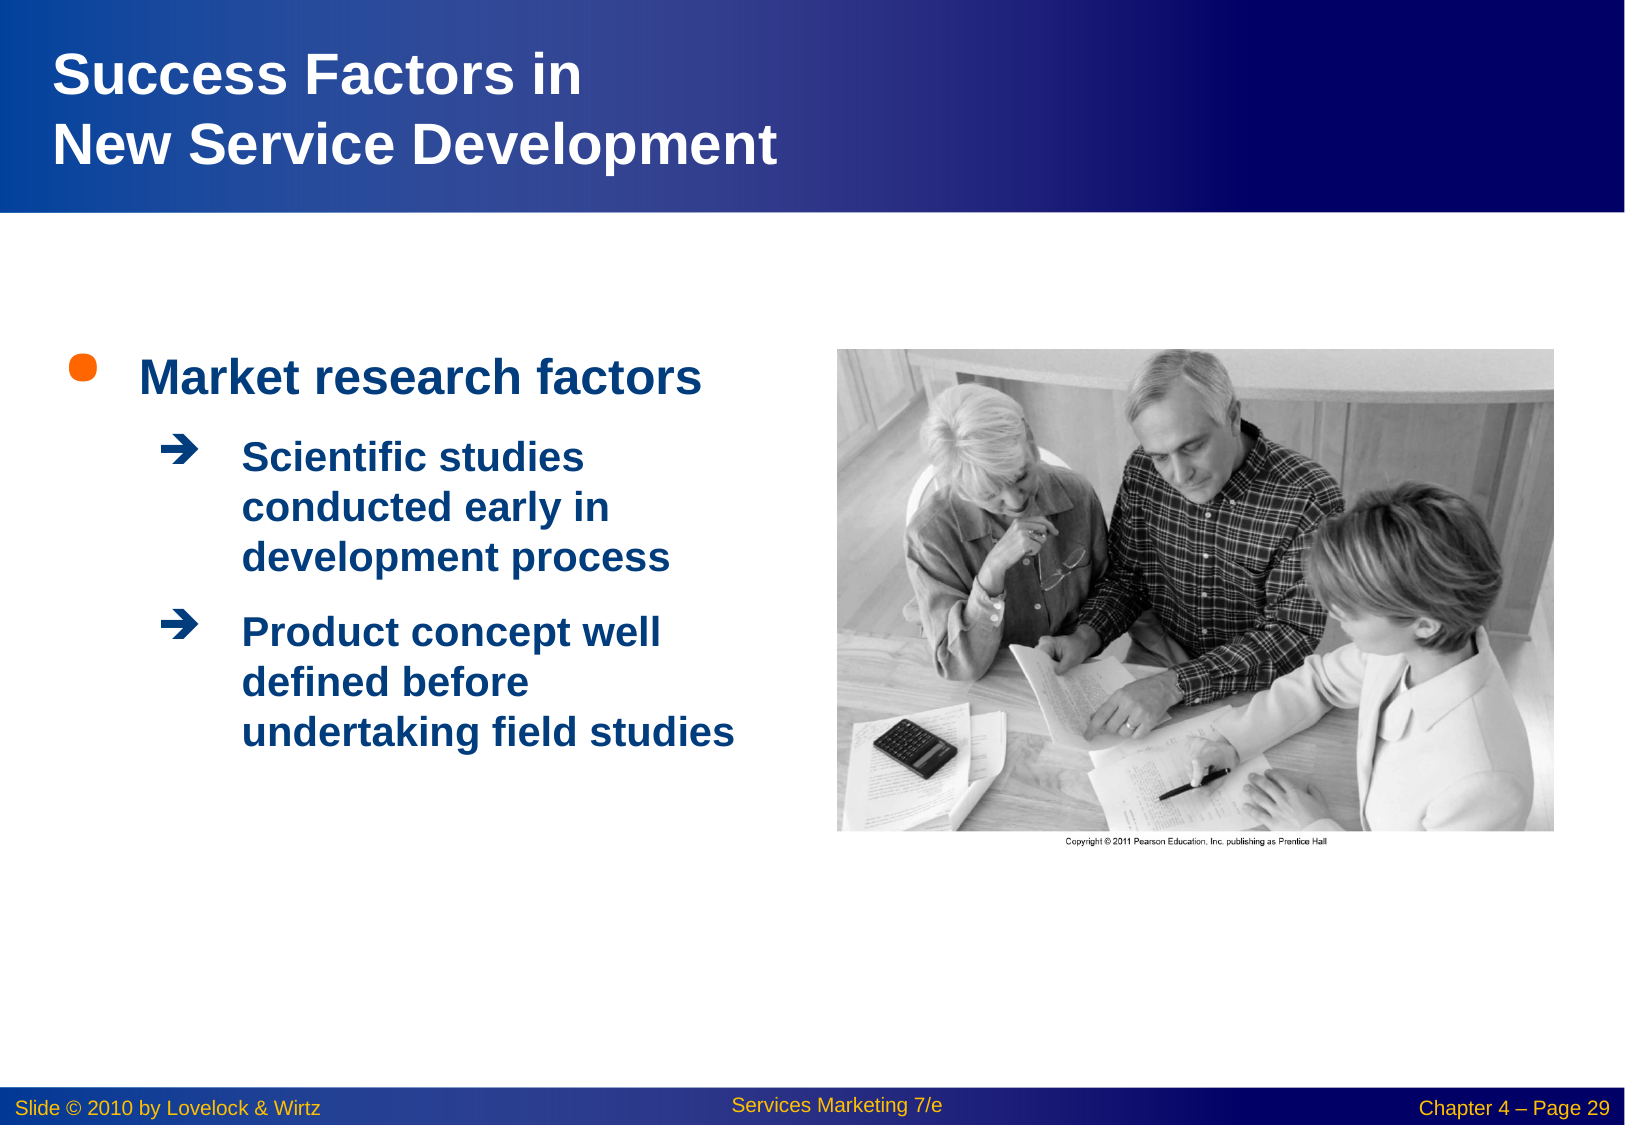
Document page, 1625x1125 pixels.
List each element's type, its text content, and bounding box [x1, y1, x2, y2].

title Success Factors in New Service Development [36, 37, 1088, 176]
list Market research factors Scientific studies conducted early in development process Product concept well defined before undertaking field studies [49, 336, 788, 1125]
picture [836, 349, 1554, 854]
